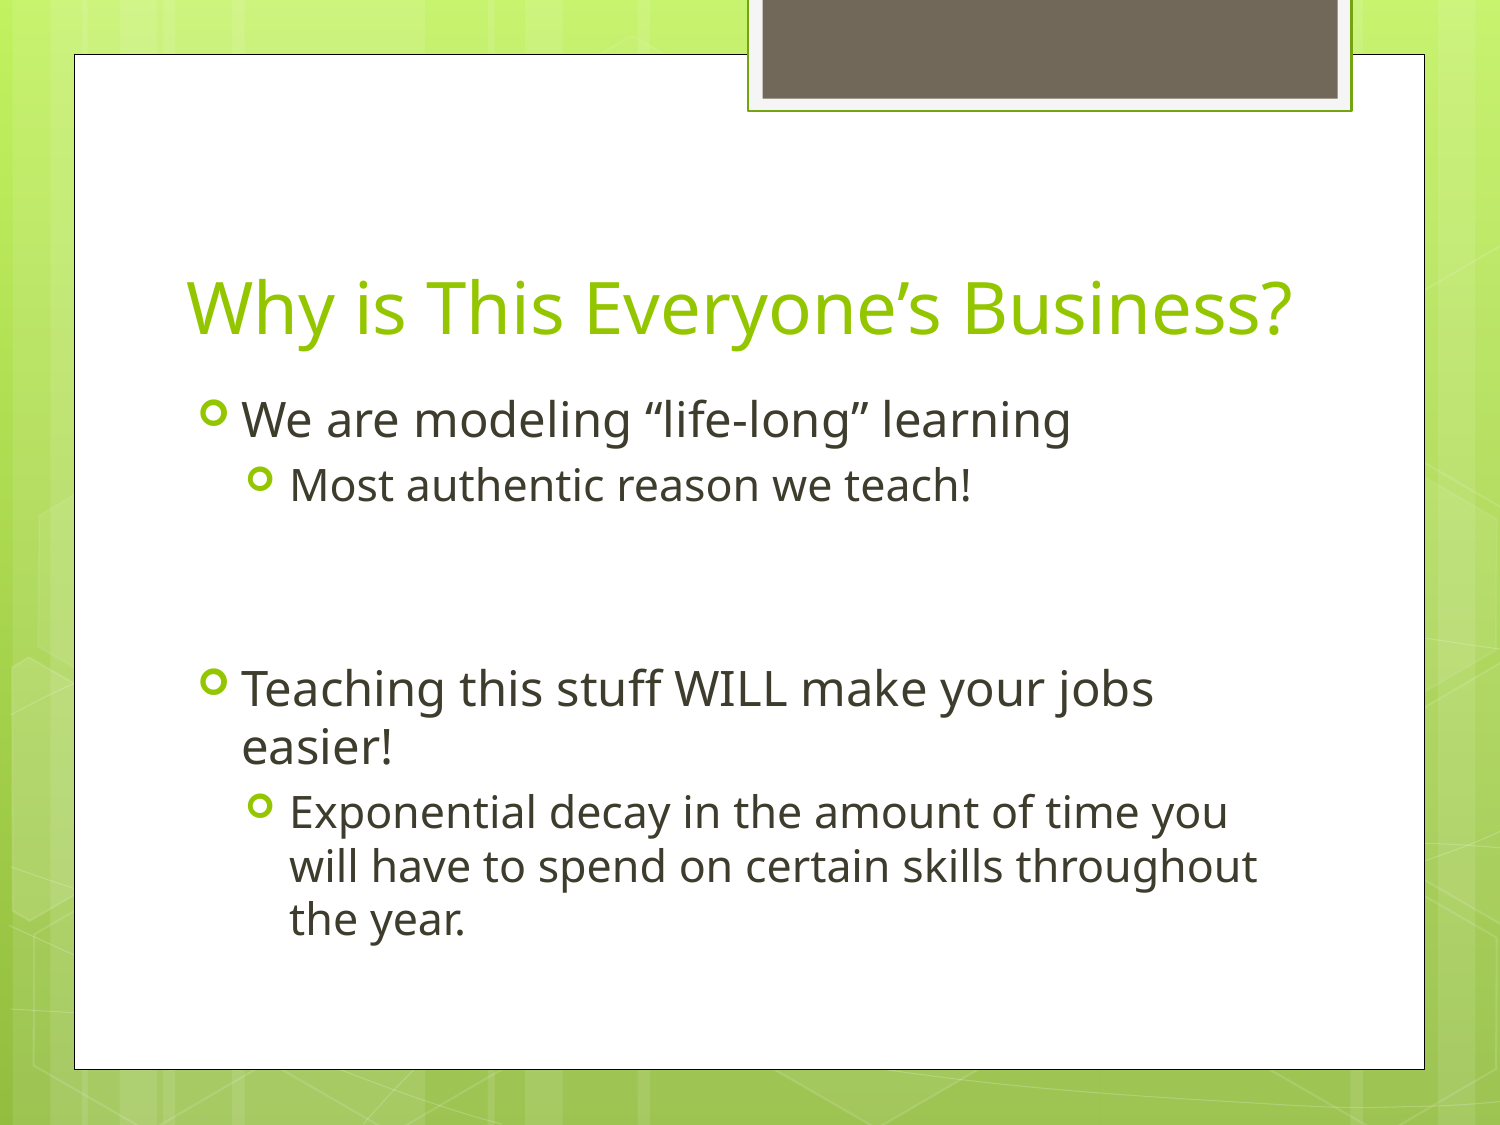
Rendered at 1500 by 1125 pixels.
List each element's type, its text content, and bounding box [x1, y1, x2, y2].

list We are modeling “life-long” learning Most authentic reason we teach! Teaching this stuff WILL make your jobs easier! Exponential decay in the amount of time you will have to spend on certain skills throughout the year. [171, 381, 1283, 957]
title Why is This Everyone’s Business? [171, 168, 1324, 357]
